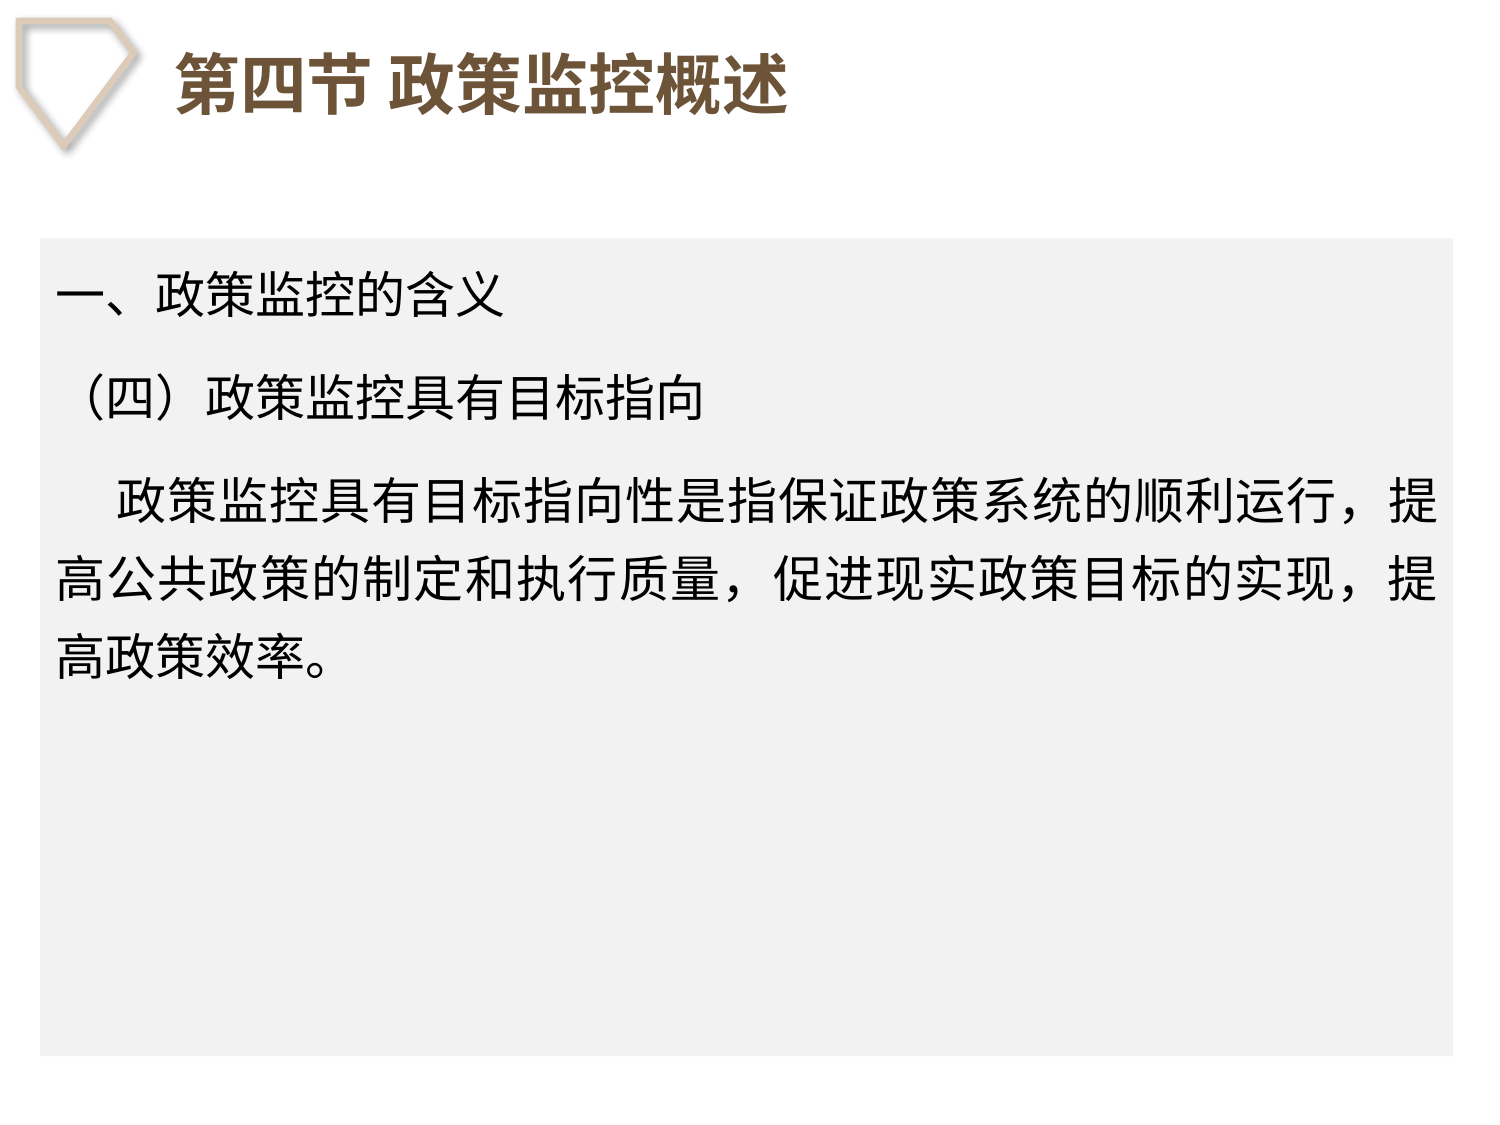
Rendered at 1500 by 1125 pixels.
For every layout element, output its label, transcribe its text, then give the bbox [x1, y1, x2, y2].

list 一、政策监控的含义 （四）政策监控具有目标指向 政策监控具有目标指向性是指保证政策系统的顺利运行，提高公共政策的制定和执行质量，促进现实政策目标的实现，提高政策效率。 [40, 238, 1454, 1057]
title 第四节 政策监控概述 [158, 18, 1456, 159]
